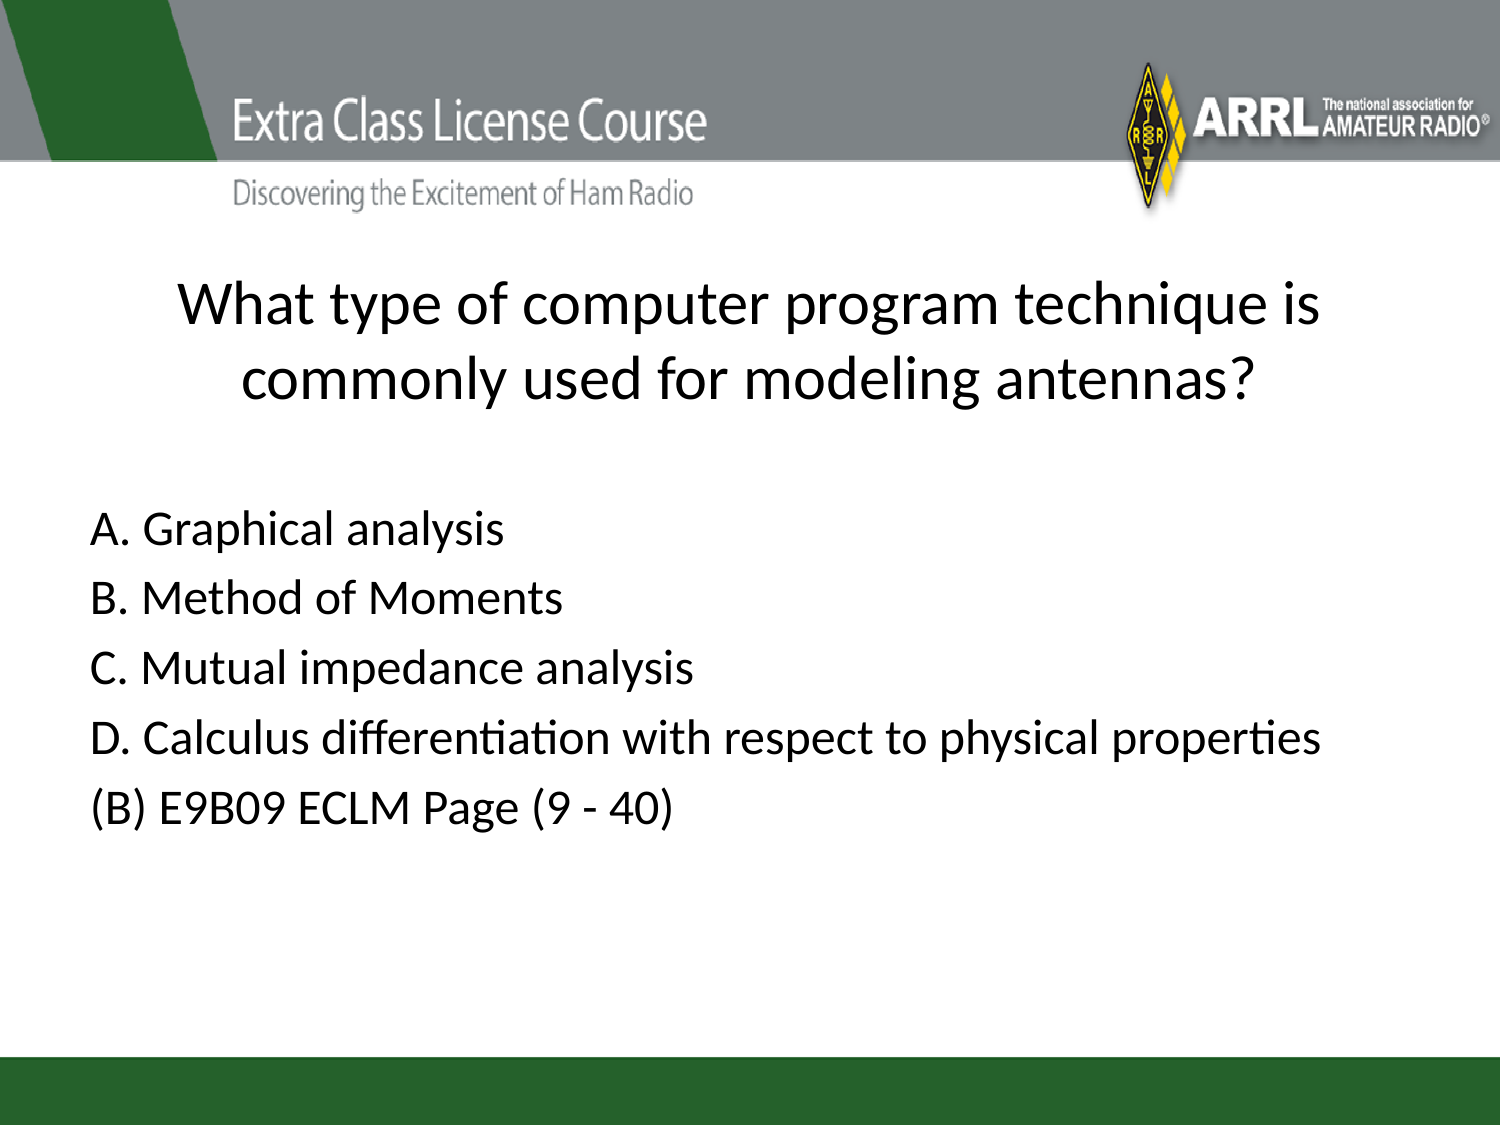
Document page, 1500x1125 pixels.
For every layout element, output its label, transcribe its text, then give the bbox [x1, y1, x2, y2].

picture [0, 0, 1500, 1125]
list A. Graphical analysis B. Method of Moments C. Mutual impedance analysis D. Calculus differentiation with respect to physical properties (B) E9B09 ECLM Page (9 - 40) [75, 487, 1425, 1005]
title What type of computer program technique is commonly used for modeling antennas? [75, 254, 1425, 435]
